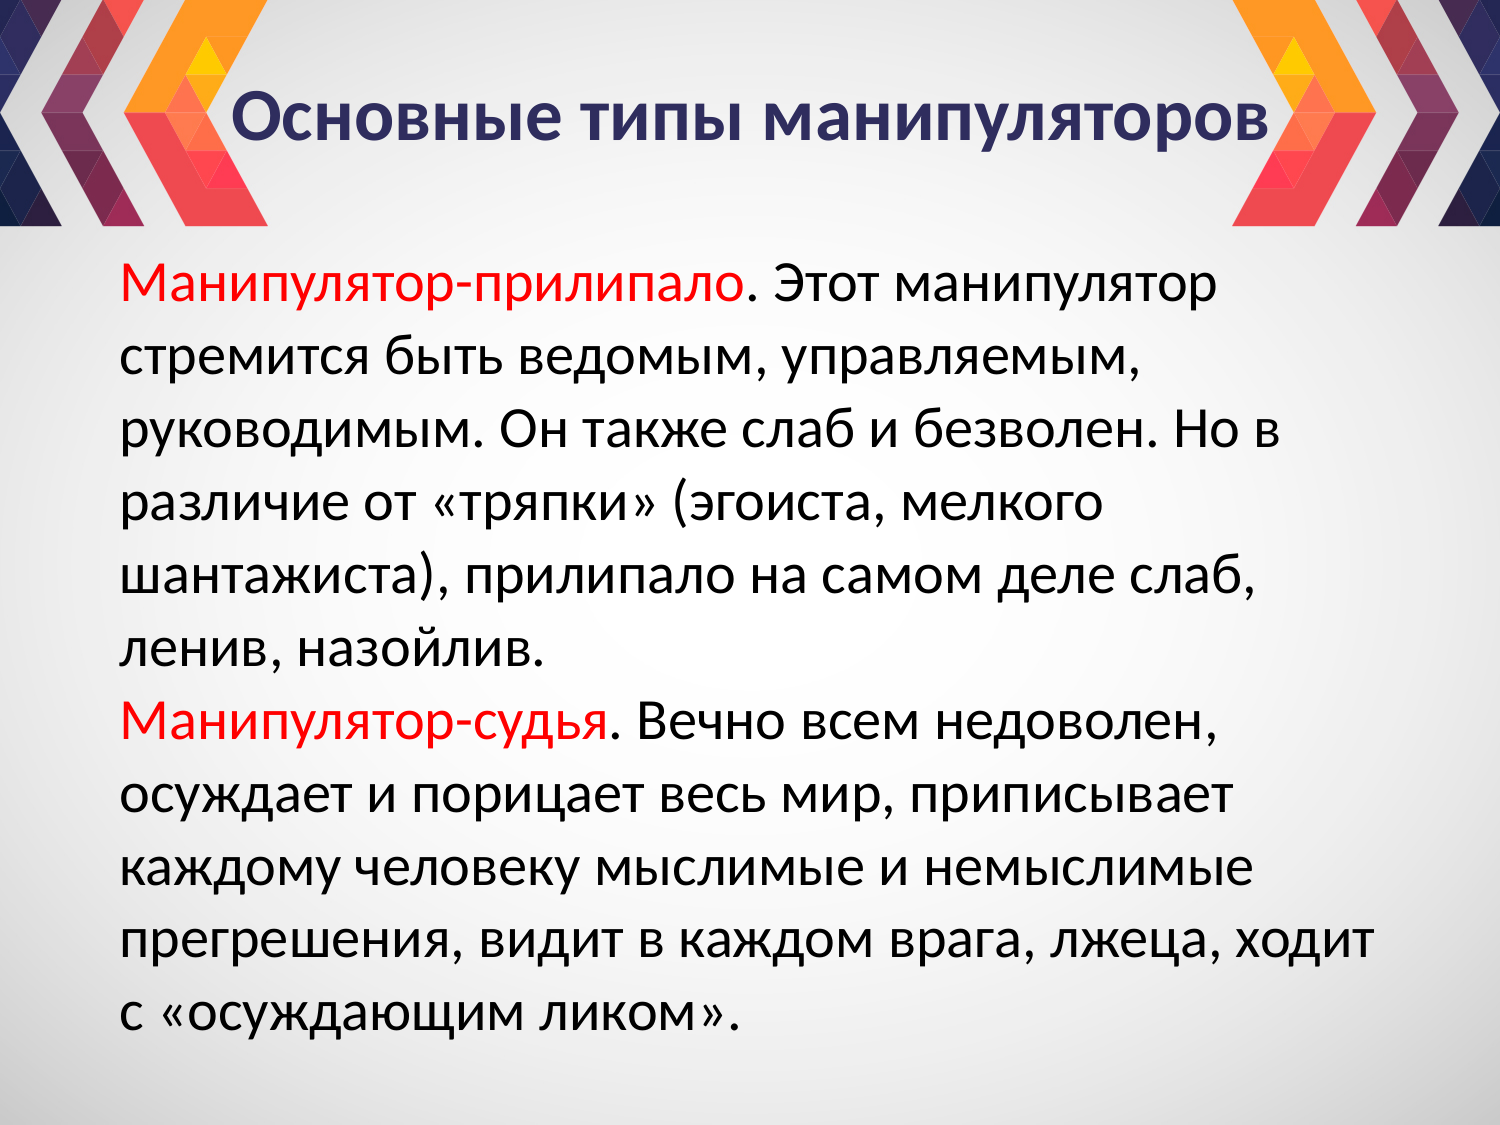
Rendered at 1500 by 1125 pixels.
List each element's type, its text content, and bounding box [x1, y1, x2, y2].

picture [0, 0, 1500, 1125]
title Основные типы манипуляторов [209, 59, 1293, 173]
list Манипулятор-прилипало. Этот манипулятор стремится быть ведомым, управляемым, руководимым. Он также слаб и безволен. Но в различие от «тряпки» (эгоиста, мелкого шантажиста), прилипало на самом деле слаб, ленив, назойлив. Манипулятор-судья. Вечно всем недоволен, осуждает и порицает весь мир, приписывает каждому человеку мыслимые и немыслимые прегрешения, видит в каждом врага, лжеца, ходит с «осуждающим ликом». [104, 232, 1399, 1057]
